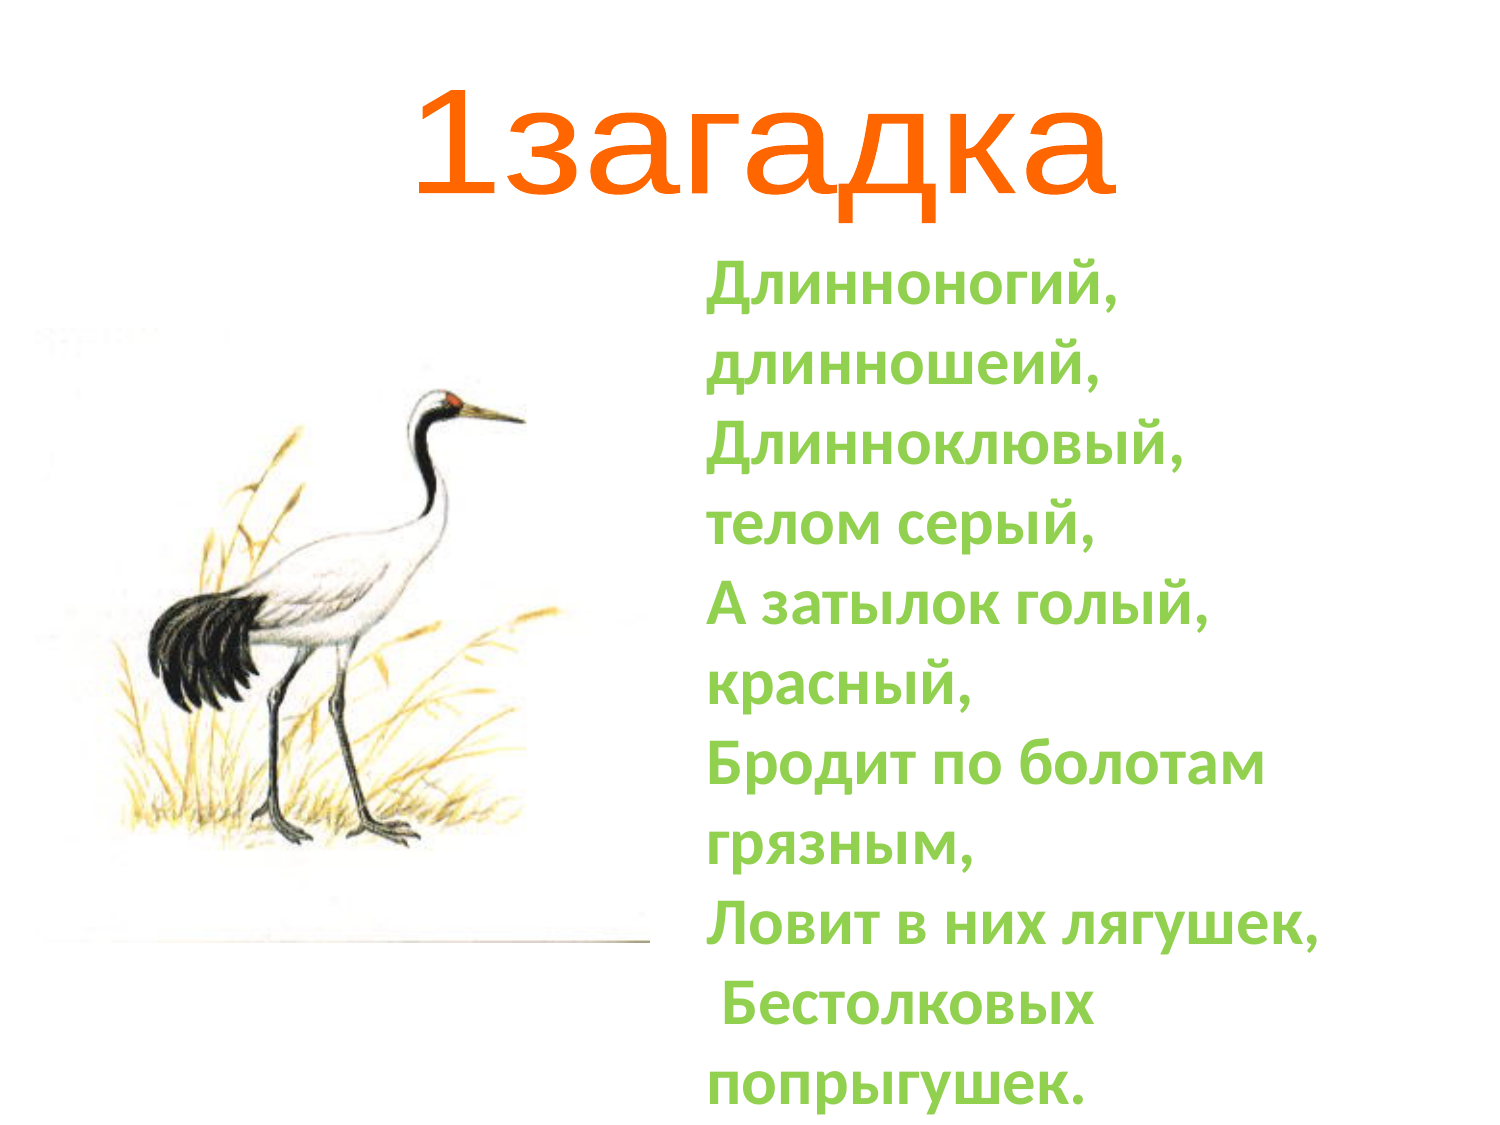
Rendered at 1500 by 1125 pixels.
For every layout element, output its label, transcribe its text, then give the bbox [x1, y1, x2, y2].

text_box Длинноногий, длинношеий, Длинноклювый, телом серый, А затылок голый, красный, Бродит по болотам грязным, Ловит в них лягушек, Бестолковых попрыгушек. [691, 230, 1436, 1125]
picture [34, 327, 650, 943]
